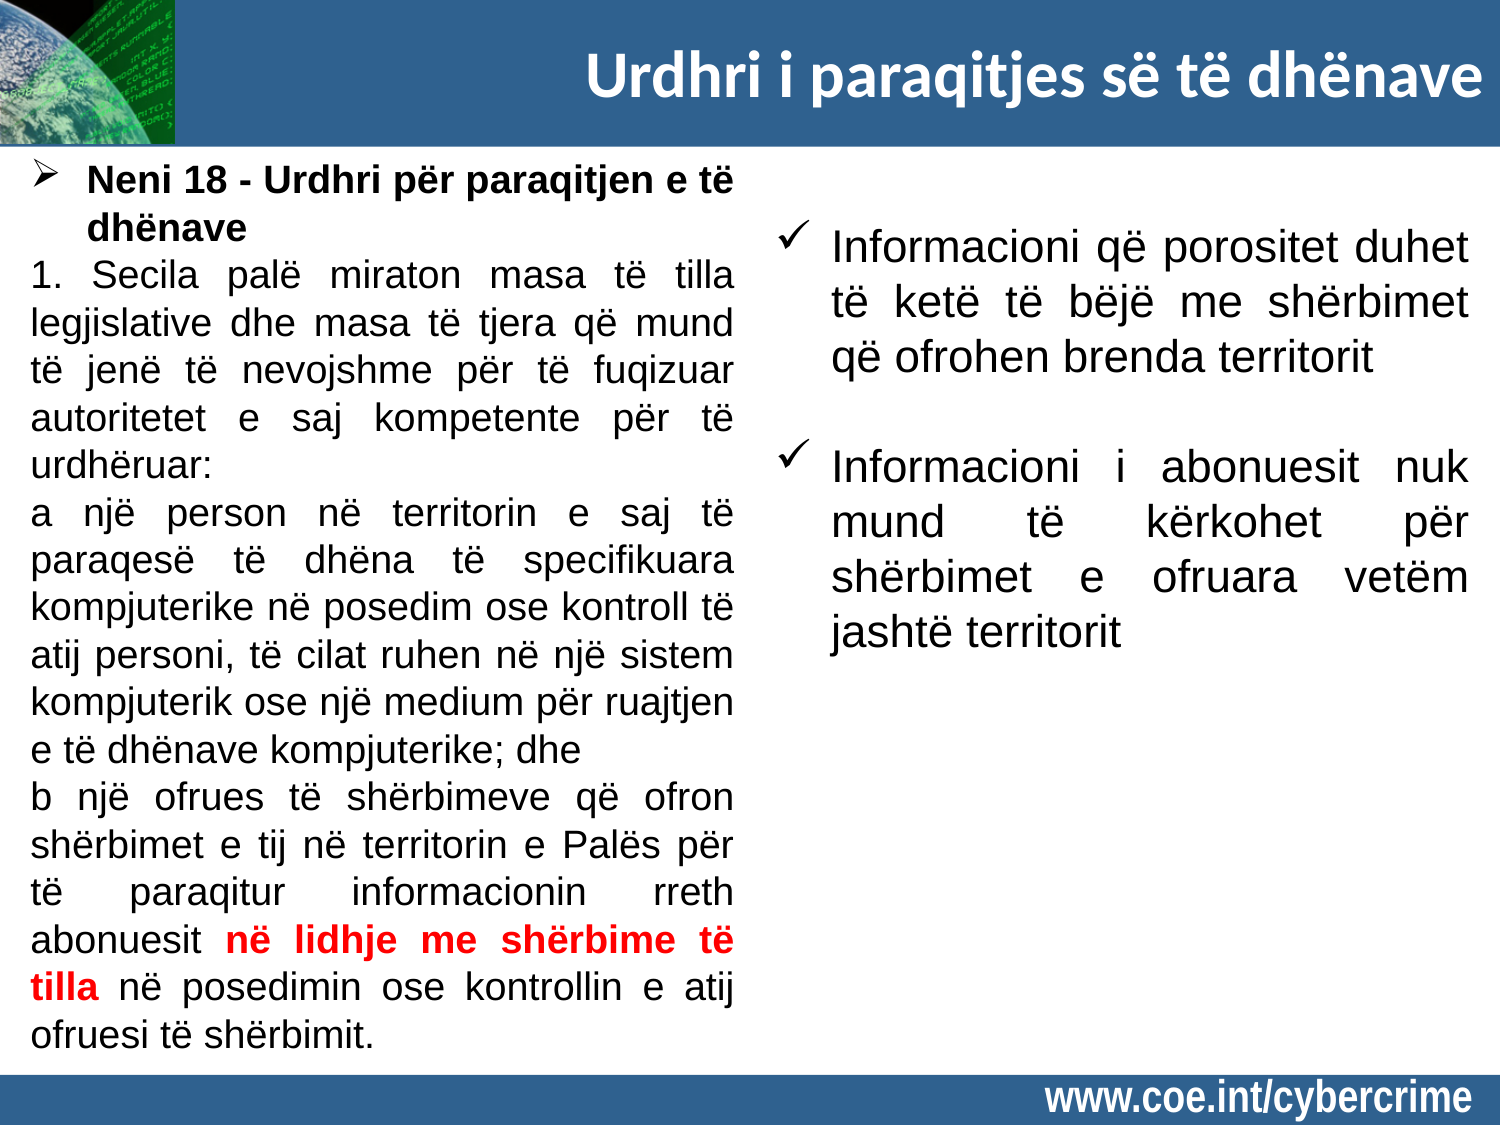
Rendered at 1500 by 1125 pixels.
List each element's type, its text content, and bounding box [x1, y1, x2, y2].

text_box Urdhri i paraqitjes së të dhënave [179, 0, 1500, 149]
text_box www.coe.int/cybercrime [1030, 1059, 1500, 1125]
text_box Neni 18 - Urdhri për paraqitjen e të dhënave 1. Secila palë miraton masa të tilla legjislative dhe masa të tjera që mund të jenë të nevojshme për të fuqizuar autoritetet e saj kompetente për të urdhëruar: a një person në territorin e saj të paraqesë të dhëna të specifikuara kompjuterike në posedim ose kontroll të atij personi, të cilat ruhen në një sistem kompjuterik ose një medium për ruajtjen e të dhënave kompjuterike; dhe b një ofrues të shërbimeve që ofron shërbimet e tij në territorin e Palës për të paraqitur informacionin rreth abonuesit në lidhje me shërbime të tilla në posedimin ose kontrollin e atij ofruesi të shërbimit. [15, 146, 750, 1064]
text_box Informacioni që porositet duhet të ketë të bëjë me shërbimet që ofrohen brenda territorit Informacioni i abonuesit nuk mund të kërkohet për shërbimet e ofruara vetëm jashtë territorit [759, 209, 1485, 664]
picture [0, 0, 175, 144]
text_box [0, 1073, 1030, 1125]
